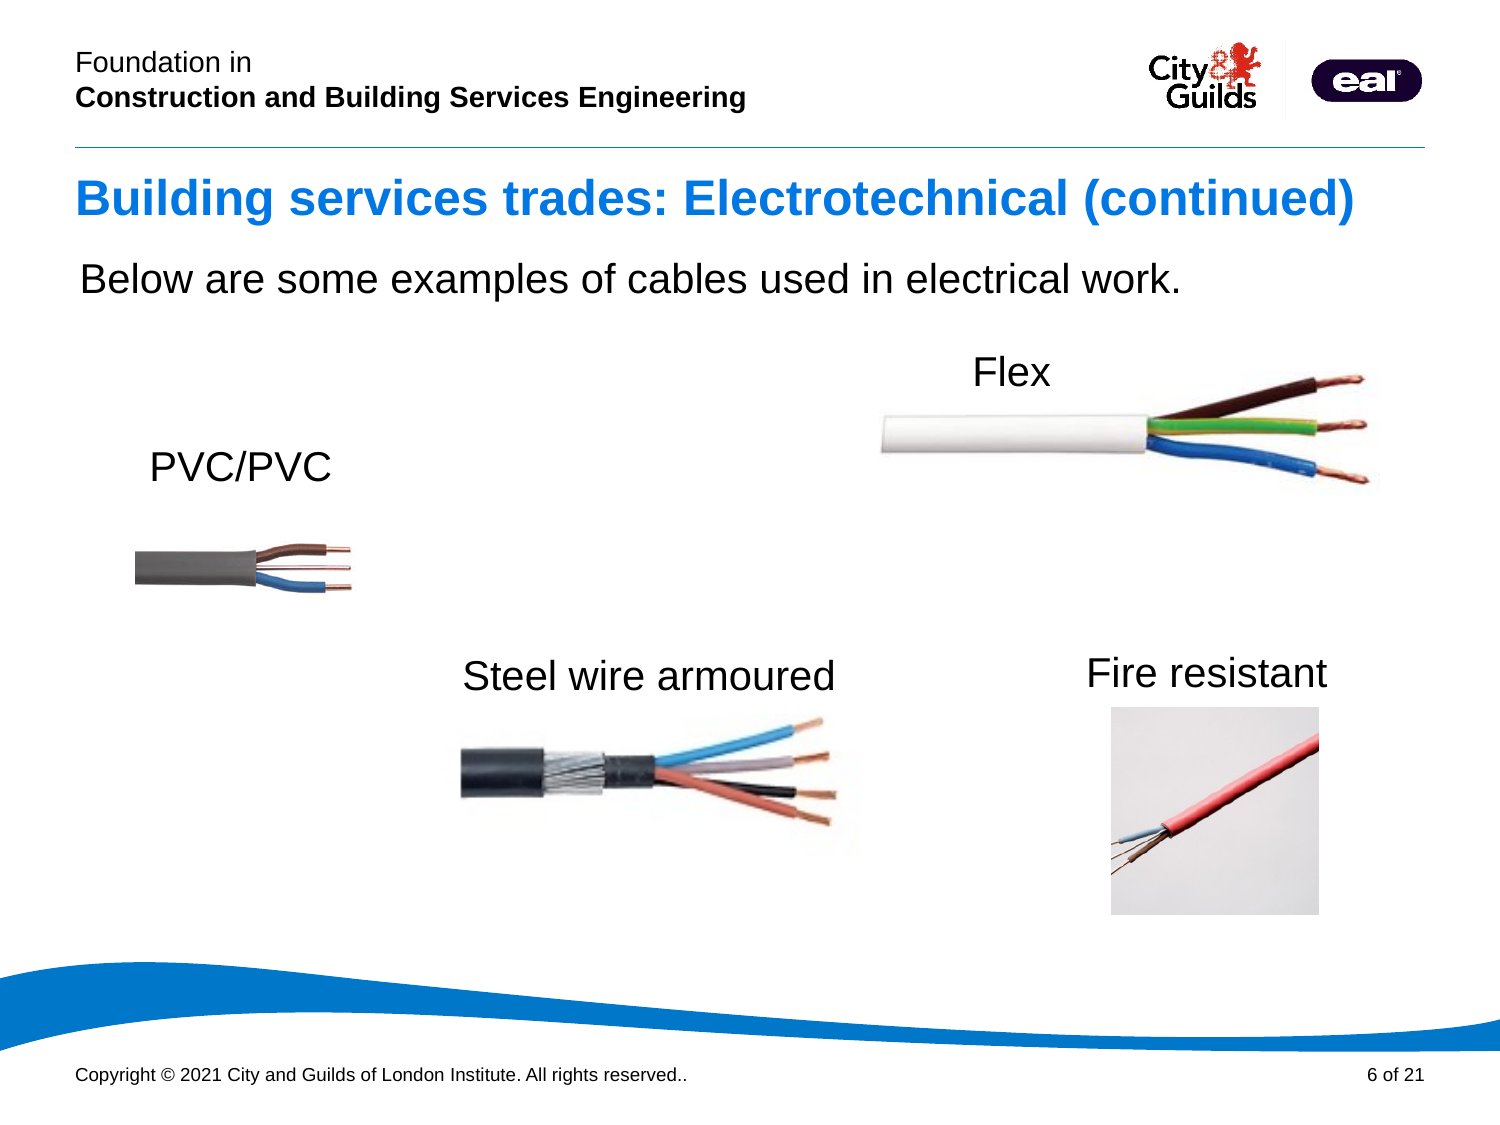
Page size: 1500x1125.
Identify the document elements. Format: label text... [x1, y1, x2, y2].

picture [879, 371, 1381, 494]
text_box Below are some examples of cables used in electrical work. [64, 244, 1258, 310]
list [135, 432, 411, 708]
picture [1149, 38, 1422, 121]
text_box Fire resistant [1071, 638, 1402, 704]
text_box Steel wire armoured [447, 641, 912, 677]
picture [407, 679, 952, 862]
picture [1111, 707, 1319, 915]
text_box Flex [957, 337, 1147, 369]
title Building services trades: Electrotechnical (continued) [74, 165, 1426, 229]
